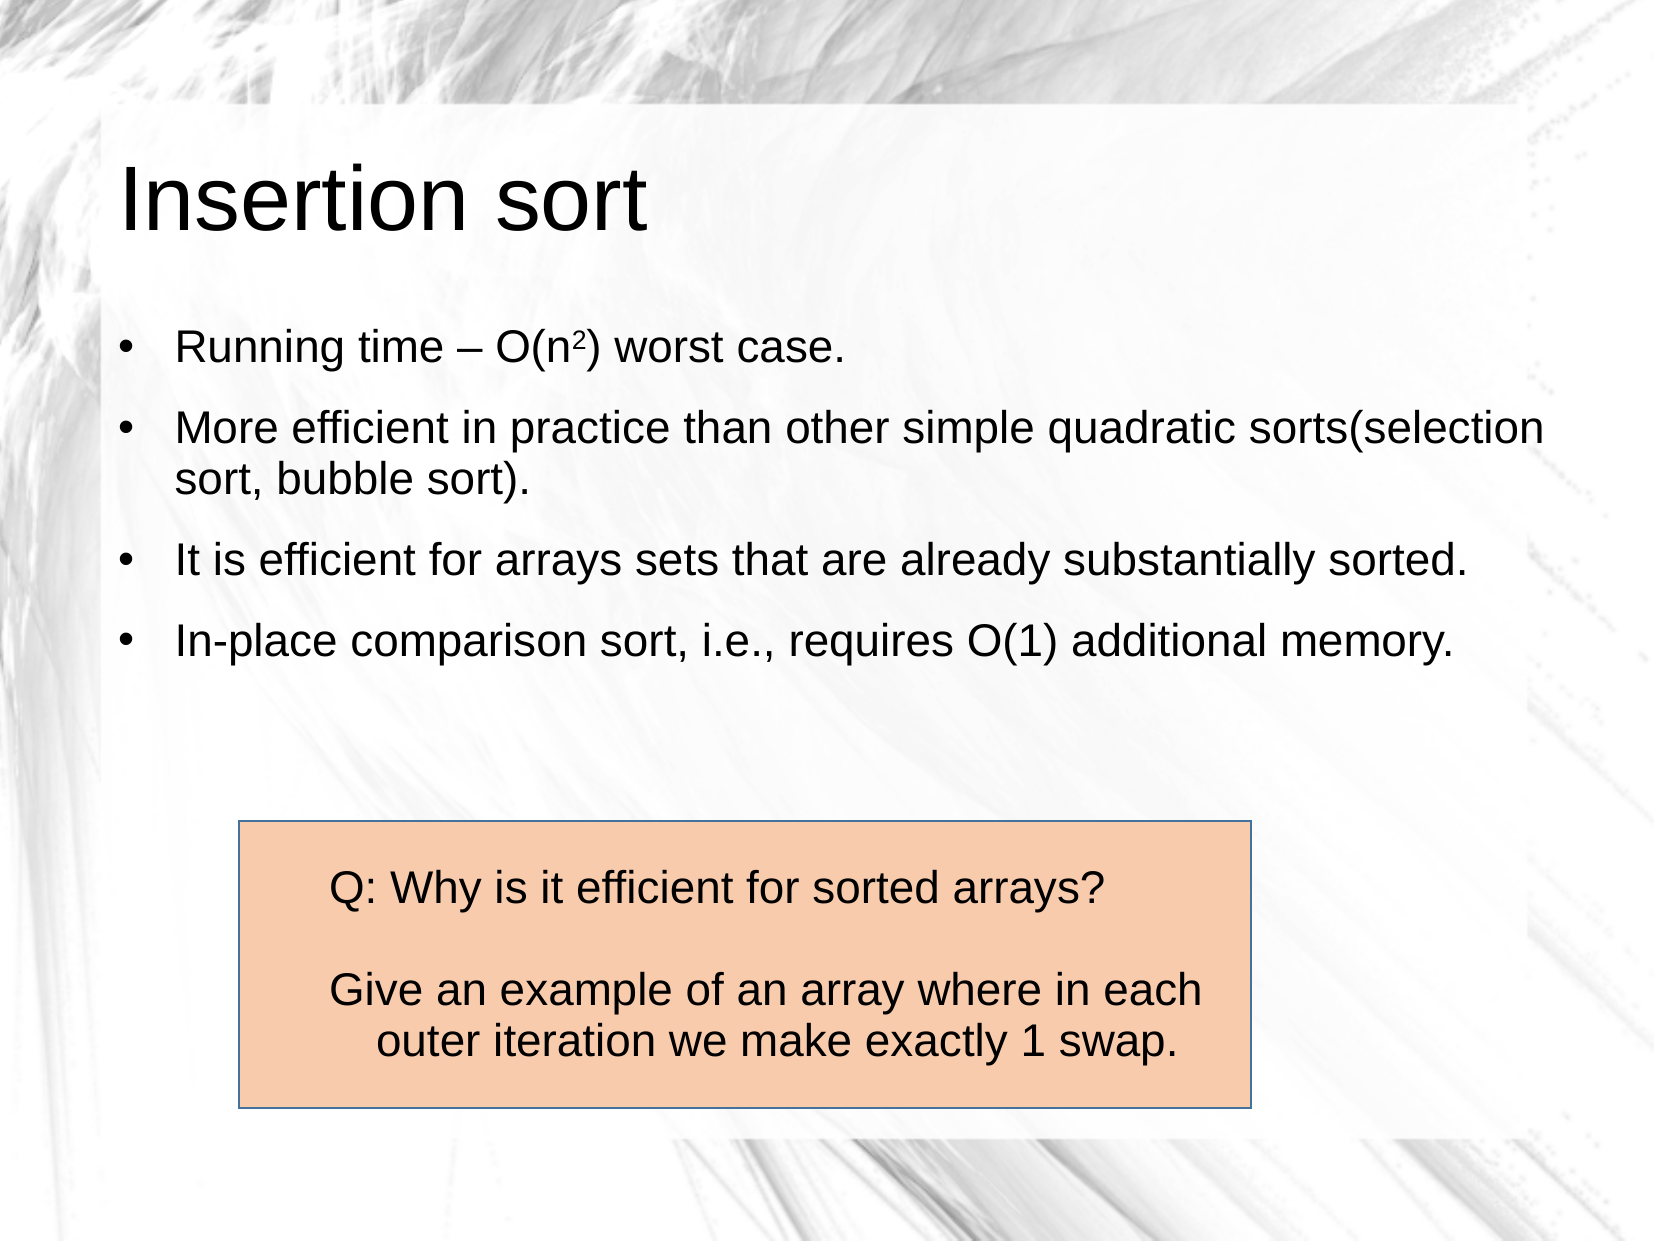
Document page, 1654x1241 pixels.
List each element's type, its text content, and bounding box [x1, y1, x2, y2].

list Running time – O(n2) worst case. More efficient in practice than other simple quadratic sorts(selection sort, bubble sort). It is efficient for arrays sets that are already substantially sorted. In-place comparison sort, i.e., requires O(1) additional memory. [118, 319, 1571, 1109]
title Insertion sort [118, 112, 1506, 281]
picture [0, 0, 1654, 1241]
text_box Q: Why is it efficient for sorted arrays? Give an example of an array where in each outer iteration we make exactly 1 swap. [239, 821, 1252, 1109]
